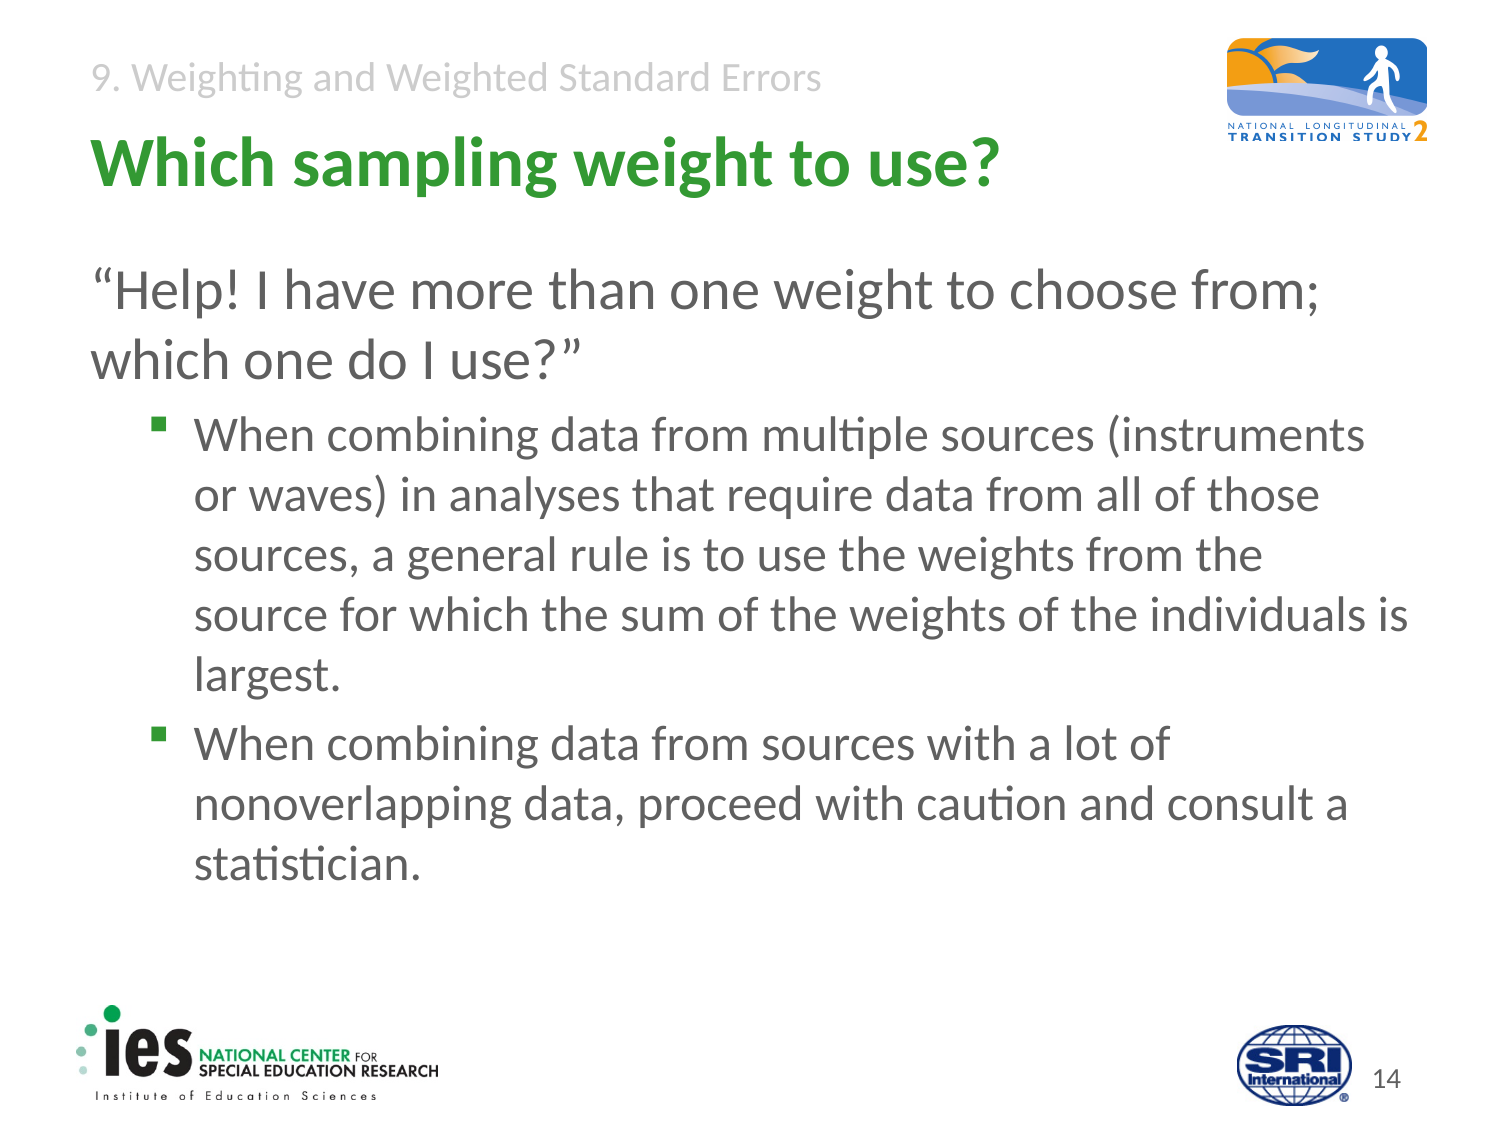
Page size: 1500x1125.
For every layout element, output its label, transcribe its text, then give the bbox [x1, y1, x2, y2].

picture [1237, 1025, 1352, 1106]
picture [76, 1005, 438, 1100]
slide_number 13 [1312, 1051, 1417, 1125]
title Which sampling weight to use? [74, 90, 1426, 226]
list “Help! I have more than one weight to choose from; which one do I use?” When combining data from multiple sources (instruments or waves) in analyses that require data from all of those sources, a general rule is to use the weights from the source for which the sum of the weights of the individuals is largest. When combining data from sources with a lot of nonoverlapping data, proceed with caution and consult a statistician. [74, 243, 1426, 987]
